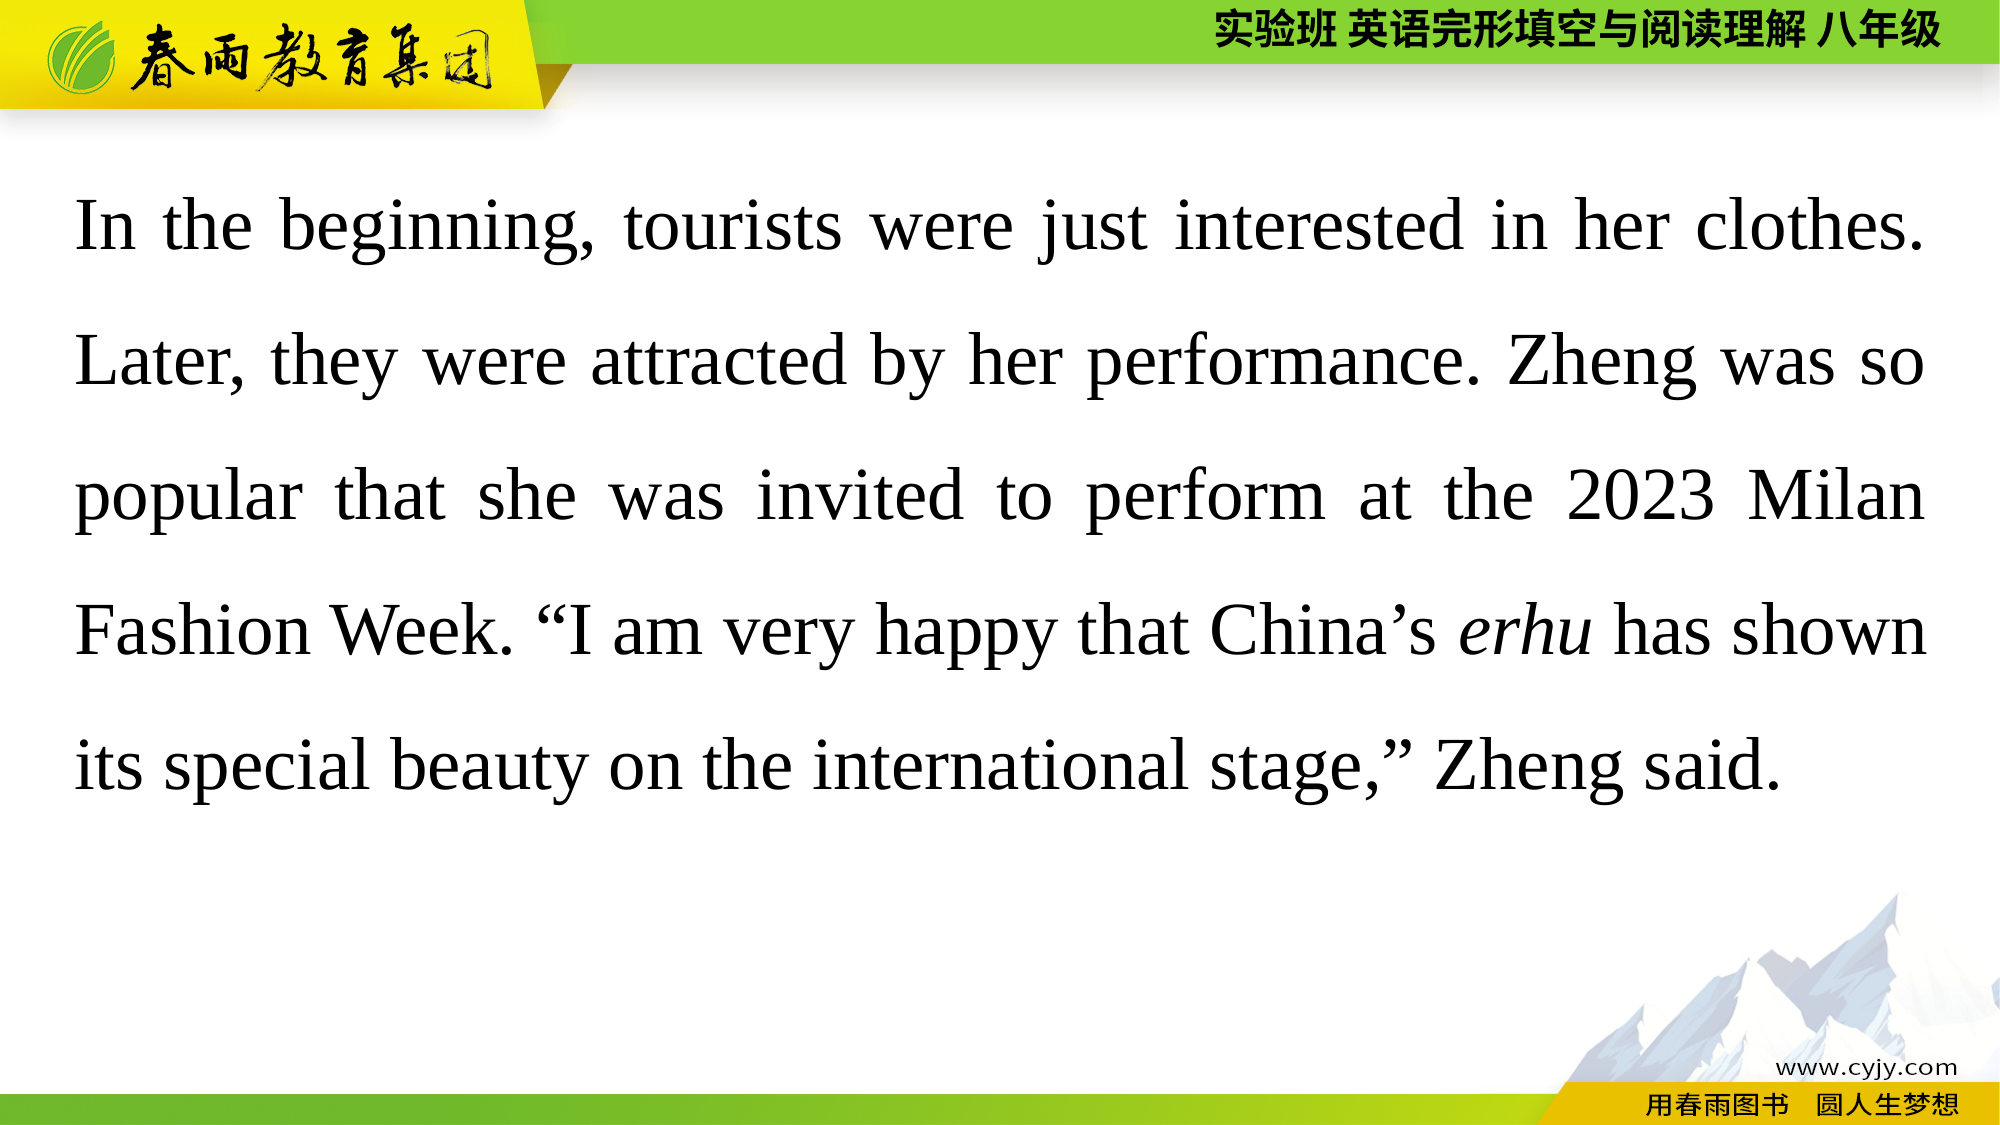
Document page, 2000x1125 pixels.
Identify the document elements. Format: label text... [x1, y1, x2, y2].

list In the beginning, tourists were just interested in her clothes. Later, they were attracted by her performance. Zheng was so popular that she was invited to perform at the 2023 Milan Fashion Week. “I am very happy that China’s erhu has shown its special beauty on the international stage,” Zheng said. [59, 122, 1944, 820]
picture [0, 0, 2000, 1125]
